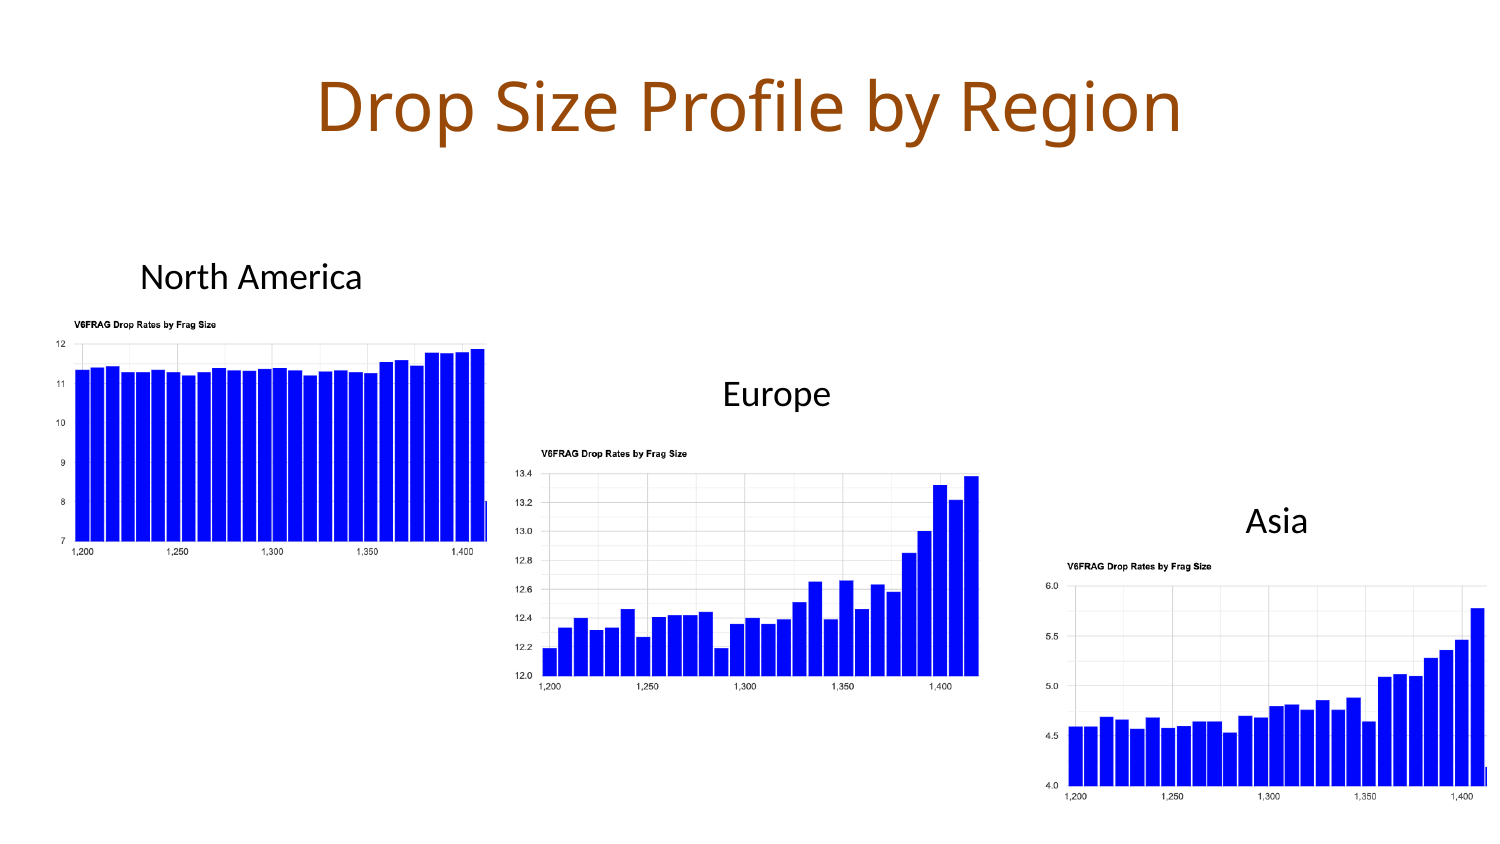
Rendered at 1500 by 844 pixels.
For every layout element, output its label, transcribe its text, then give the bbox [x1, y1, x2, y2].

picture [49, 311, 488, 575]
text_box Europe [707, 361, 847, 421]
title Drop Size Profile by Region [75, 33, 1425, 175]
text_box Asia [1230, 488, 1324, 547]
picture [1033, 548, 1487, 825]
picture [508, 438, 992, 698]
text_box North America [125, 244, 379, 304]
